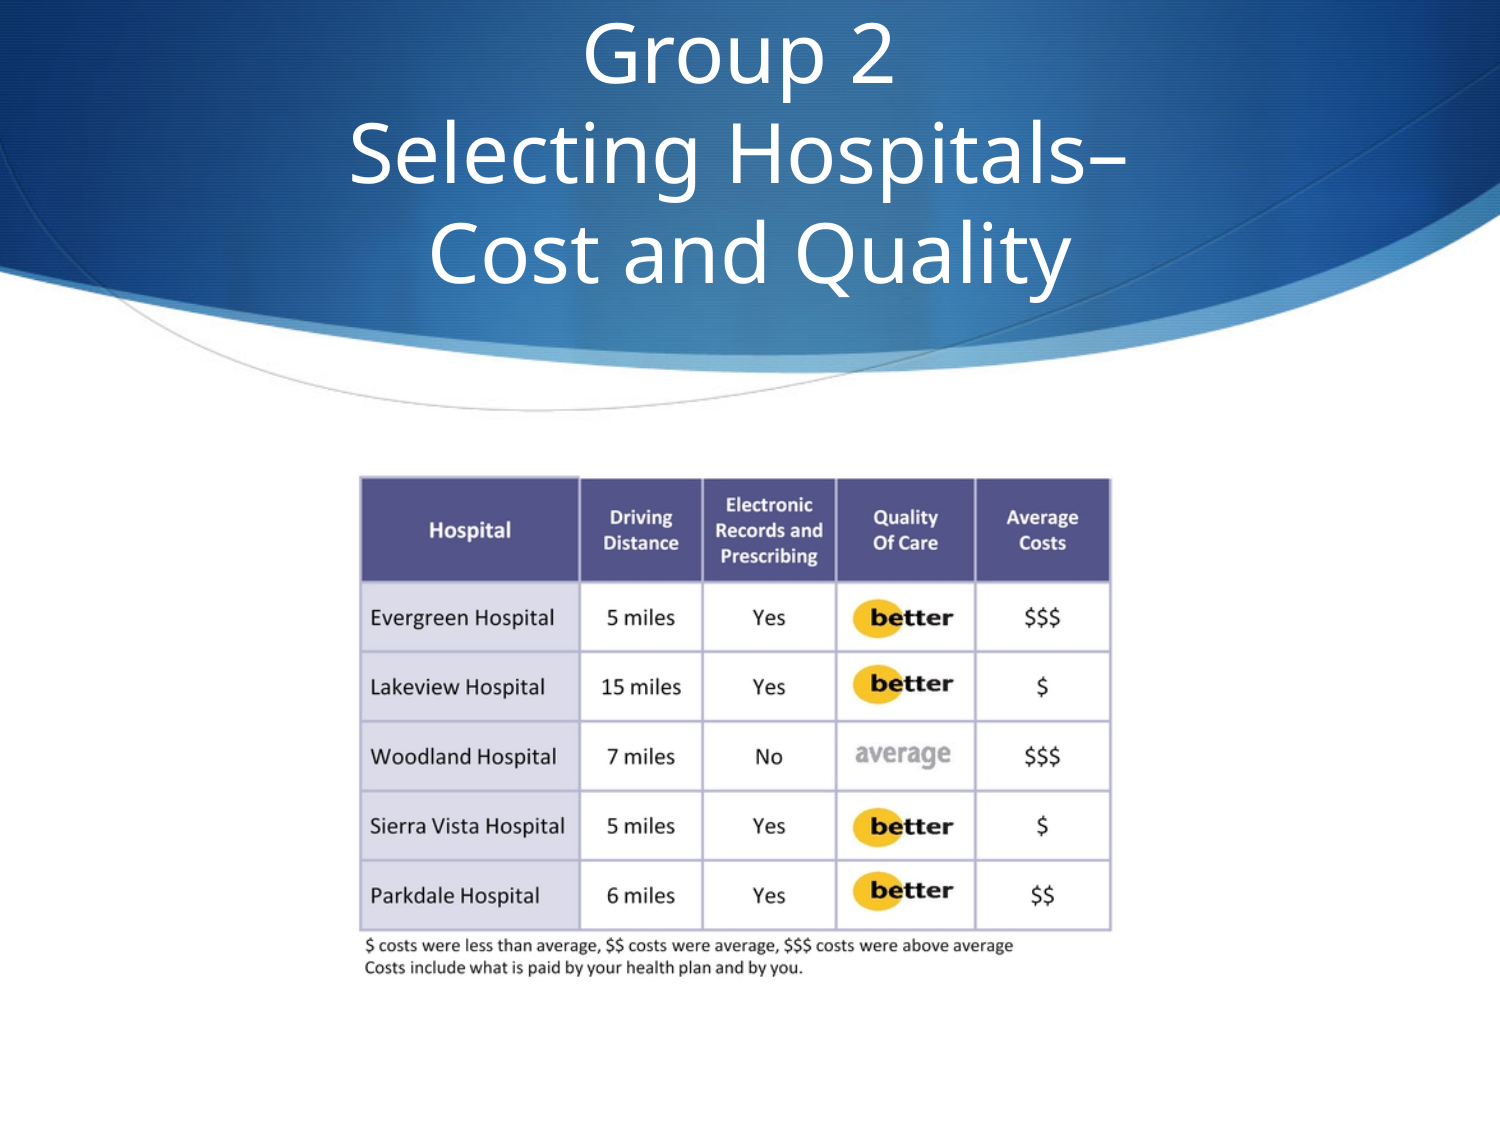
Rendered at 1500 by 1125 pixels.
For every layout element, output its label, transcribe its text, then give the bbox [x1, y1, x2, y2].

title Group 2 Selecting Hospitals– Cost and Quality [75, 56, 1425, 245]
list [120, 453, 1379, 991]
picture [0, 0, 1500, 1125]
